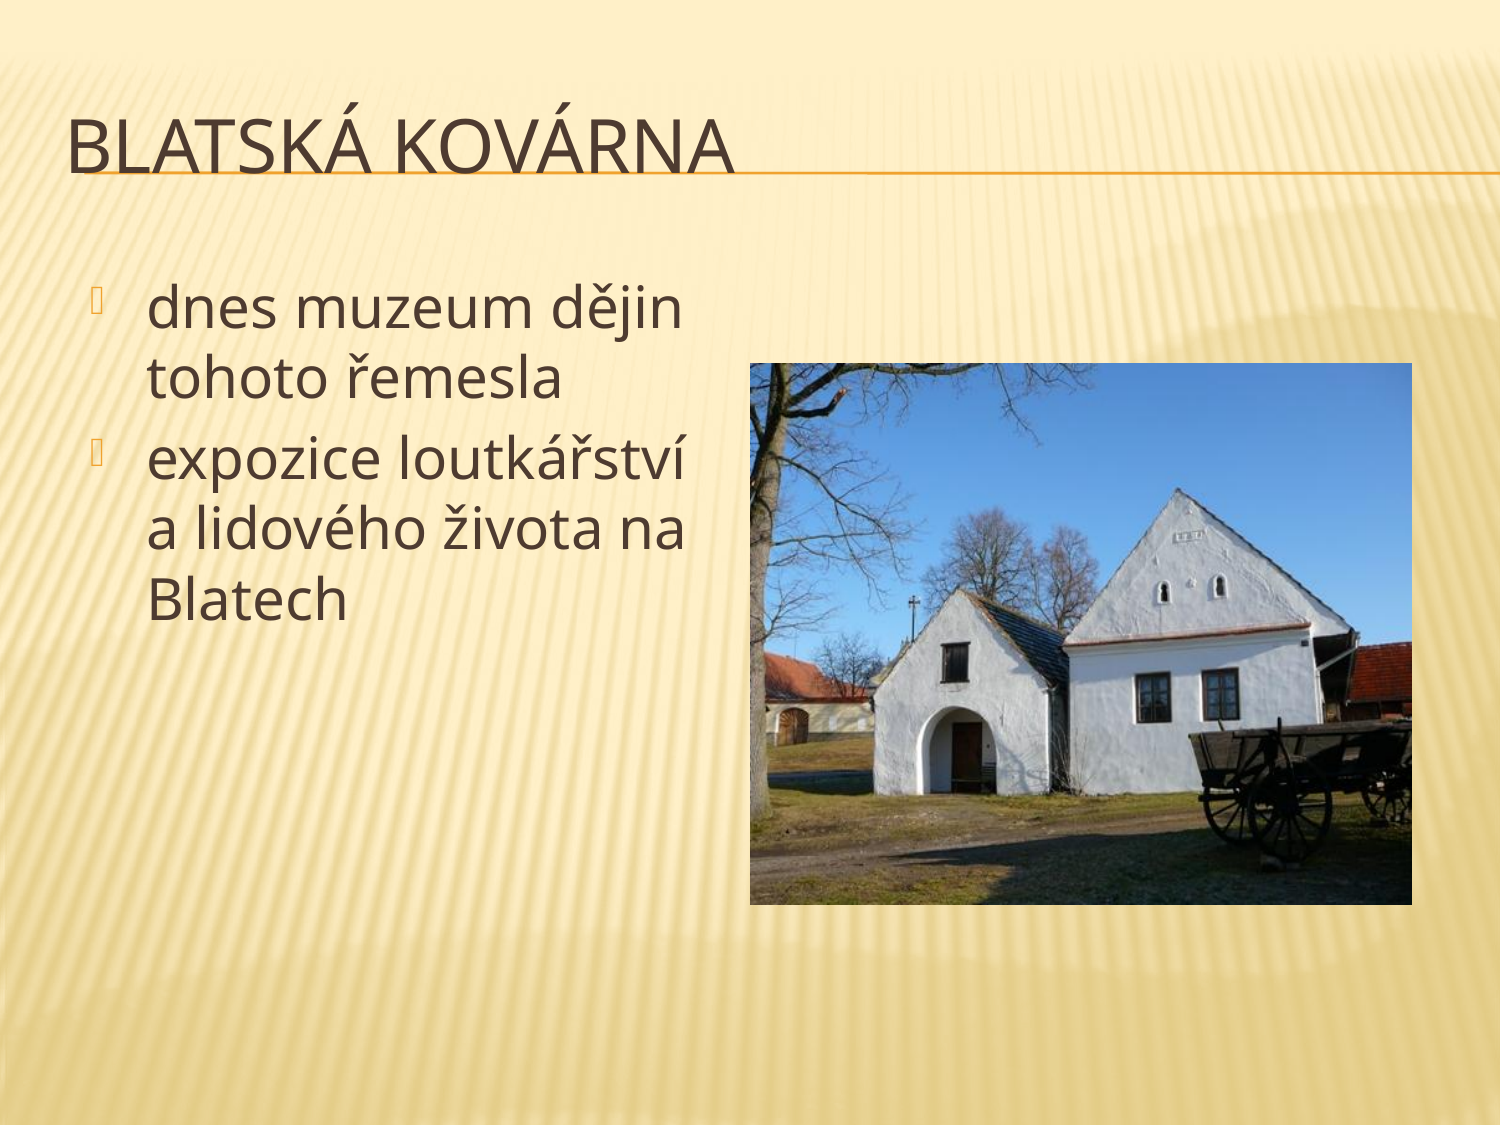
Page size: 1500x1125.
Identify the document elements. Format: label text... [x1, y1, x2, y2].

list dnes muzeum dějin tohoto řemesla expozice loutkářství a lidového života na Blatech [74, 262, 715, 1006]
picture [749, 362, 1412, 906]
title Blatská kovárna [49, 75, 1475, 213]
